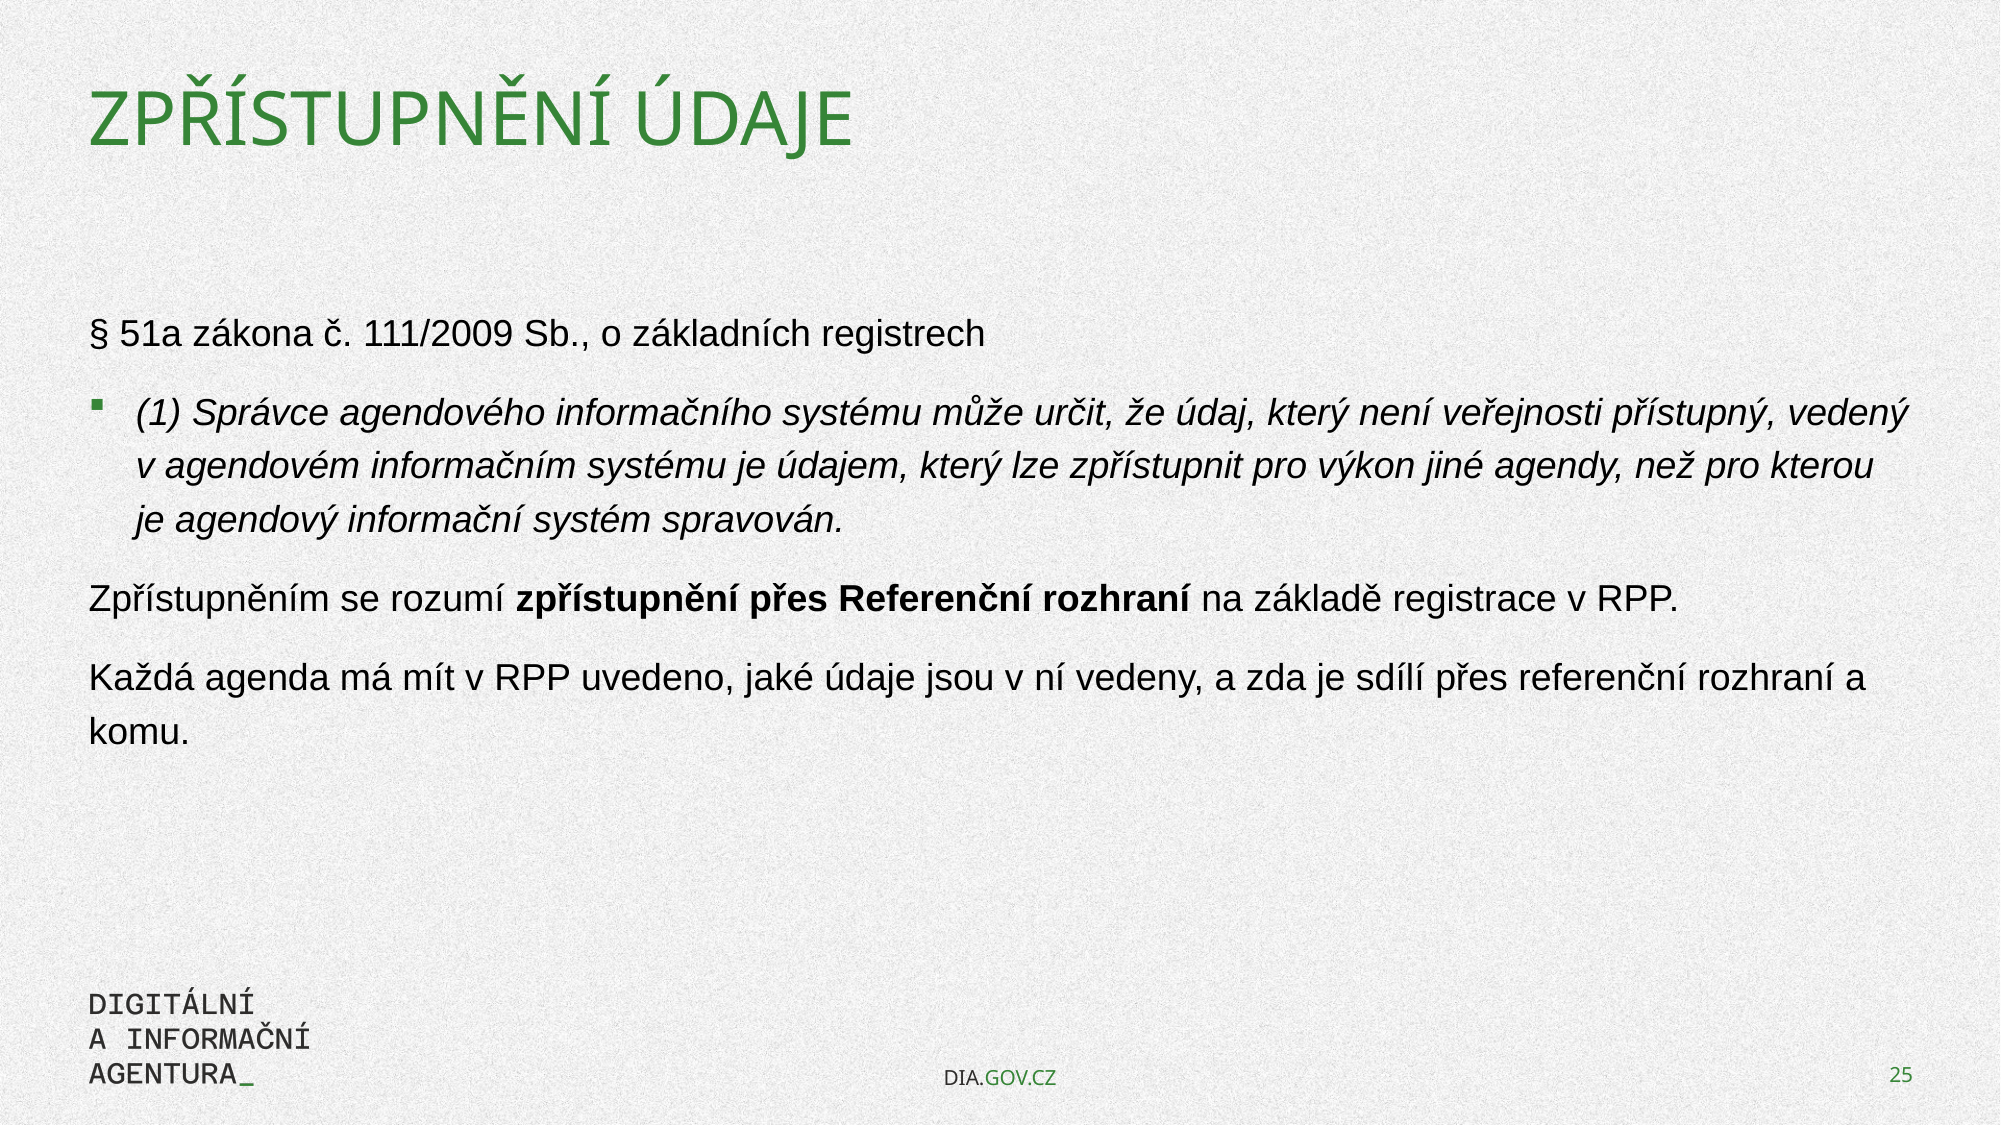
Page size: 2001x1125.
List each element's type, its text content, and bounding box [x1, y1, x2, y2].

title Zpřístupnění údaje [88, 70, 1912, 284]
list § 51a zákona č. 111/2009 Sb., o základních registrech (1) Správce agendového informačního systému může určit, že údaj, který není veřejnosti přístupný, vedený v agendovém informačním systému je údajem, který lze zpřístupnit pro výkon jiné agendy, než pro kterou je agendový informační systém spravován. Zpřístupněním se rozumí zpřístupnění přes Referenční rozhraní na základě registrace v RPP. Každá agenda má mít v RPP uvedeno, jaké údaje jsou v ní vedeny, a zda je sdílí přes referenční rozhraní a komu. [88, 299, 1912, 980]
slide_number 25 [1612, 1037, 1928, 1098]
picture [0, 0, 2001, 1125]
footer DIA.GOV.CZ [558, 1037, 1442, 1098]
